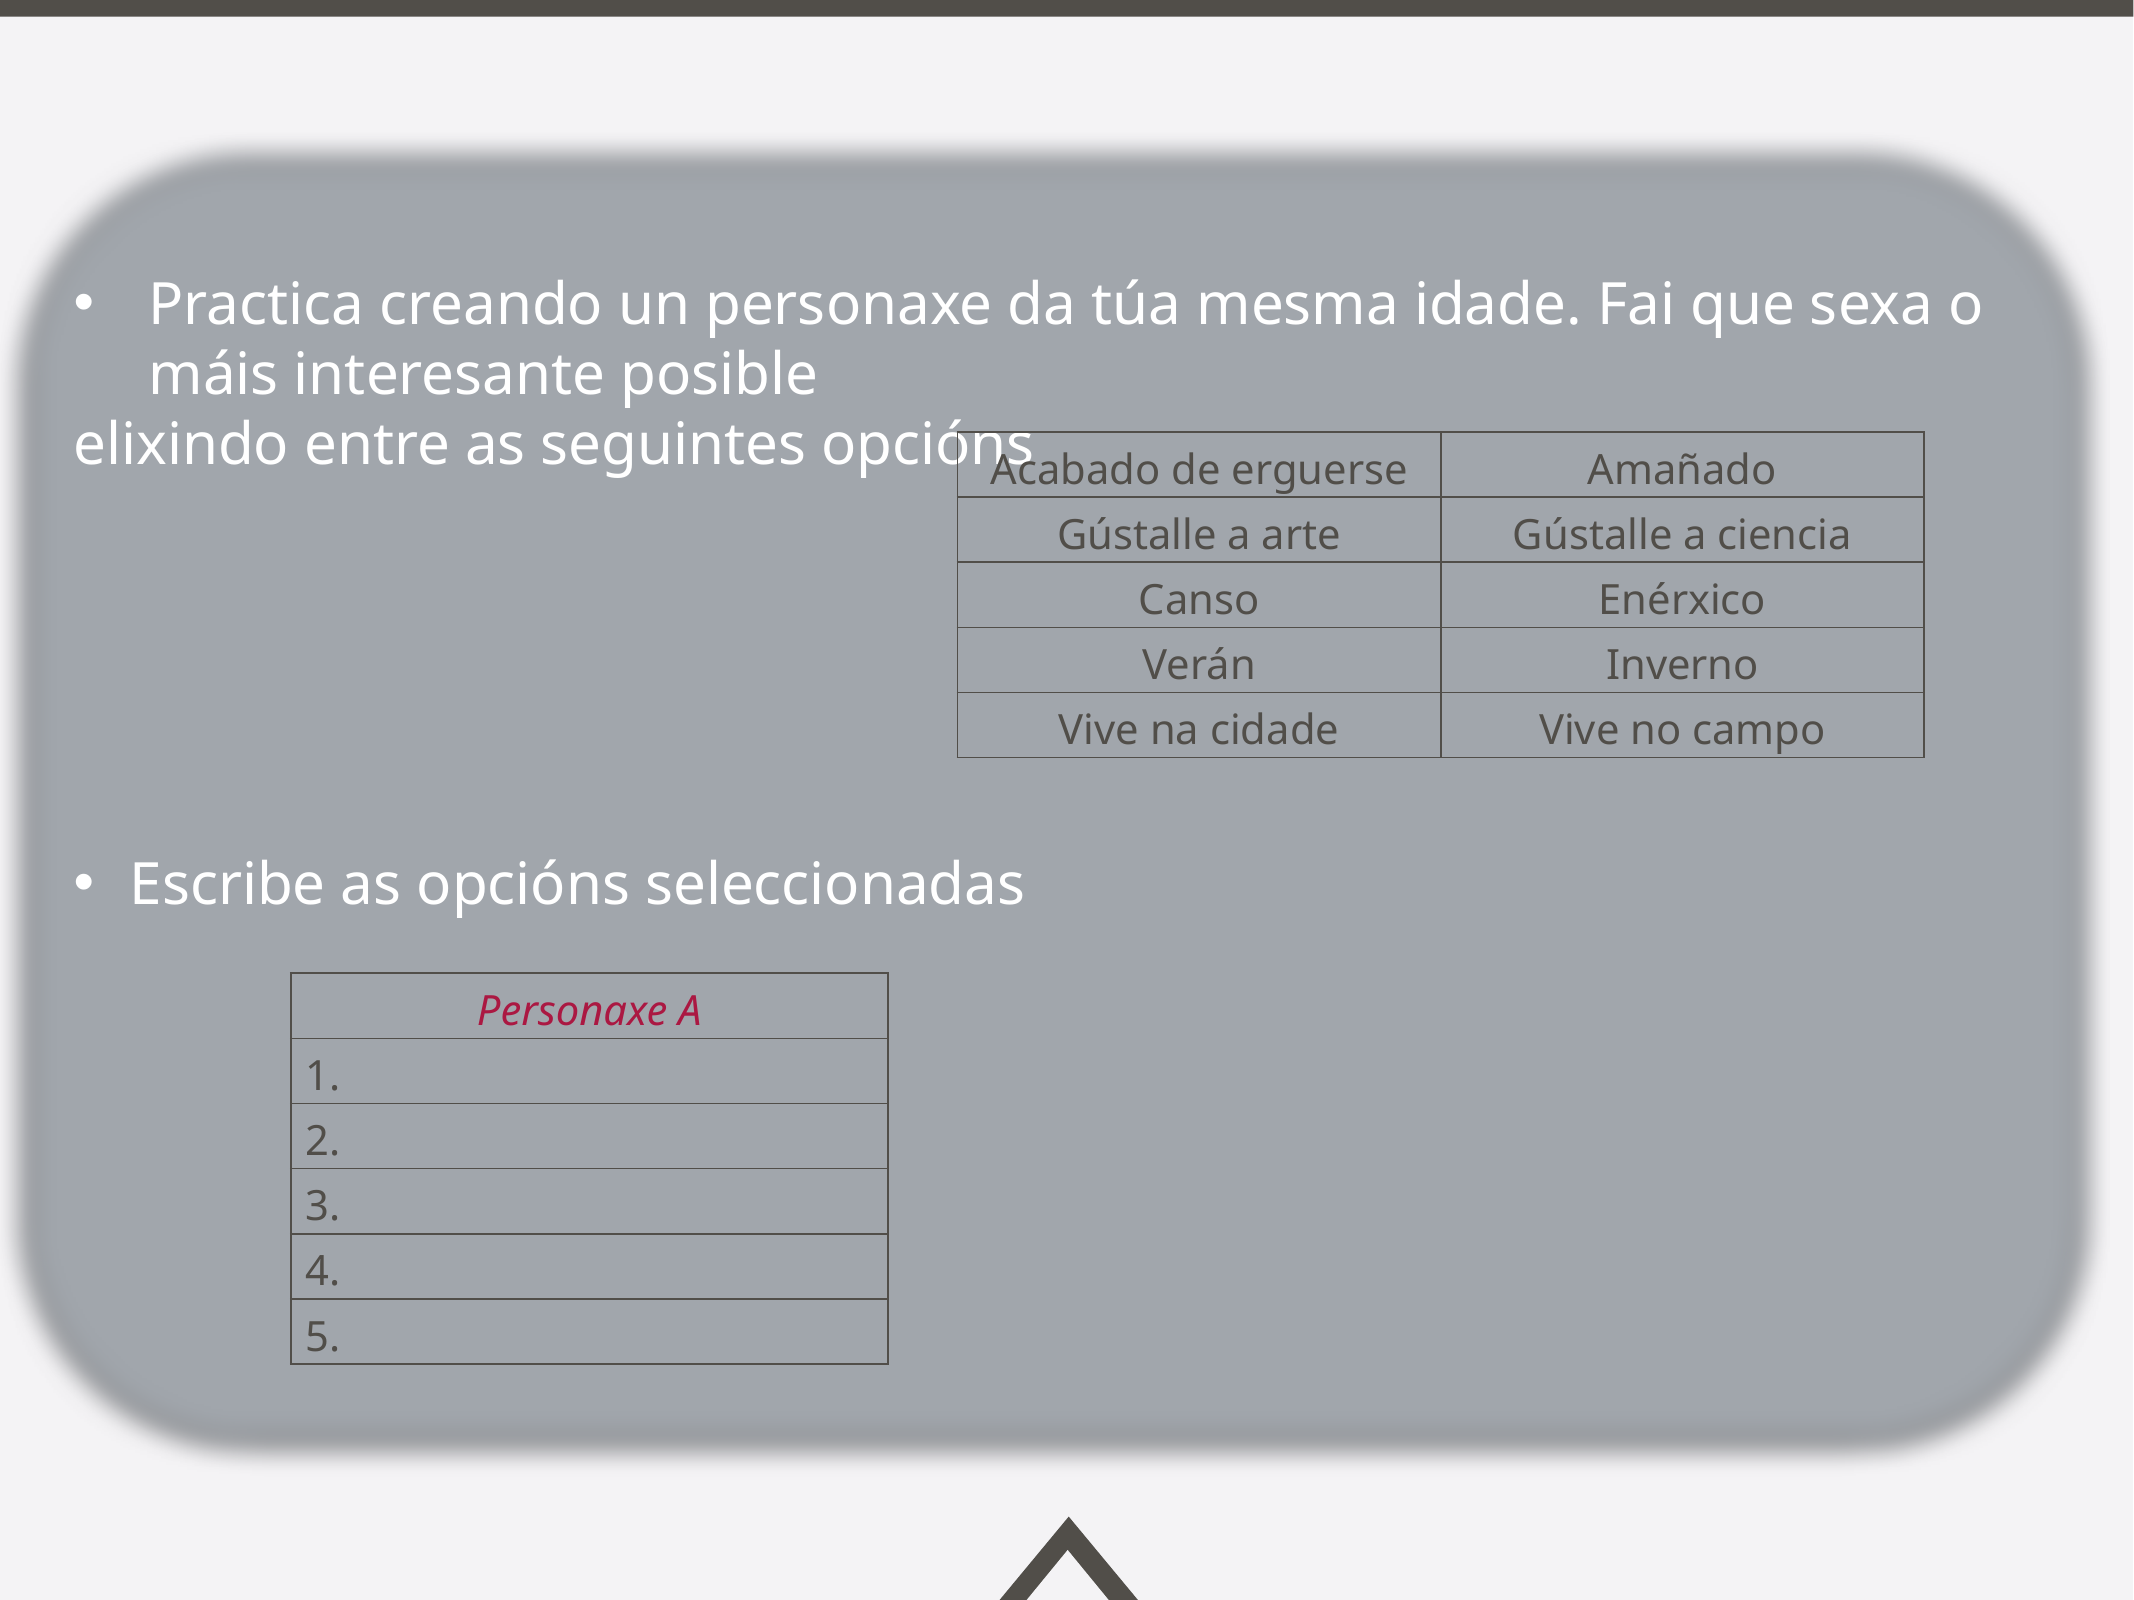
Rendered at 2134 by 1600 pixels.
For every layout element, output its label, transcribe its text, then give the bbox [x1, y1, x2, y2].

table_header Personaxe A [292, 974, 887, 1038]
table_header Acabado de erguerse [958, 433, 1440, 496]
table_header Amañado [1442, 433, 1923, 496]
table_cell 1. [292, 1039, 887, 1103]
table_cell Vive na cidade [958, 693, 1440, 757]
table_cell Gústalle a arte [958, 498, 1440, 561]
table_cell Vive no campo [1442, 693, 1923, 757]
table_cell Enérxico [1442, 563, 1923, 627]
table_cell Canso [958, 563, 1440, 627]
table_cell 5. [292, 1300, 887, 1363]
table_cell 4. [292, 1235, 887, 1298]
table_cell Verán [958, 628, 1440, 692]
table_cell 2. [292, 1104, 887, 1168]
table_cell Inverno [1442, 628, 1923, 692]
text_box Practica creando un personaxe da túa mesma idade. Fai que sexa o máis interesante posible elixindo entre as seguintes opcións Escribe as opcións seleccionadas [48, 181, 2065, 1421]
table_cell Gústalle a ciencia [1442, 498, 1923, 561]
table_cell 3. [292, 1169, 887, 1233]
